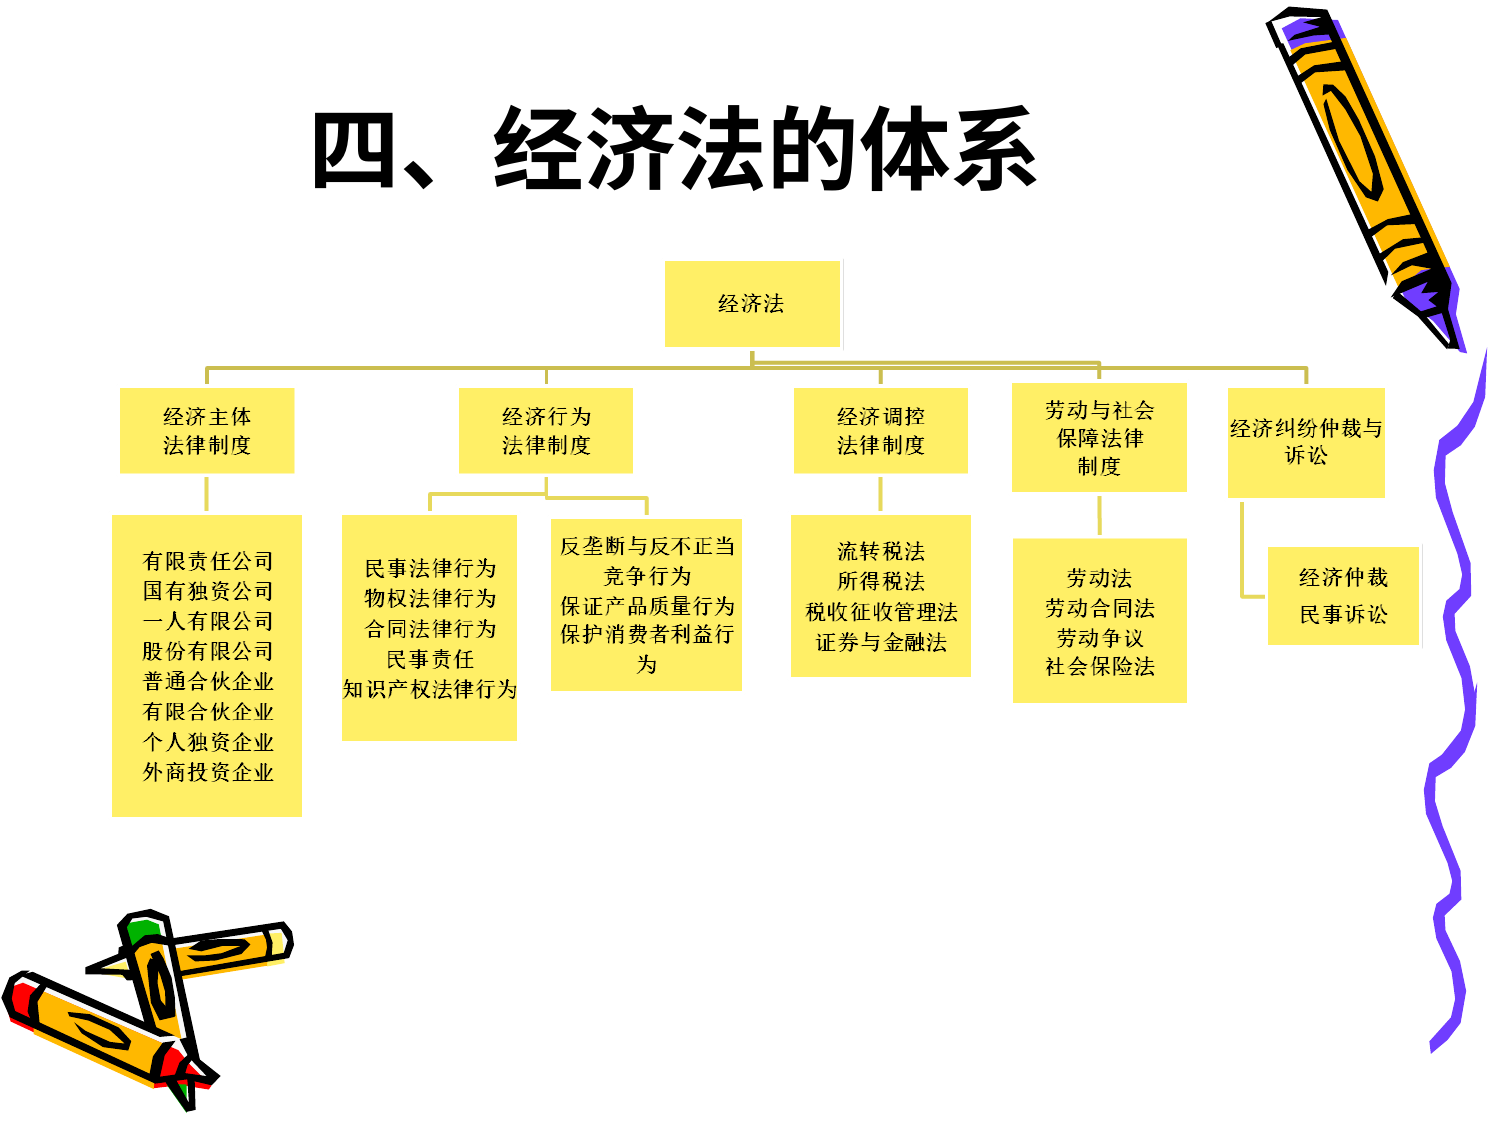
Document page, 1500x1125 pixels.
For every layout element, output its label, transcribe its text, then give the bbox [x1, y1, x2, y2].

picture [106, 243, 1423, 835]
title 四、经济法的体系 [112, 24, 1240, 210]
